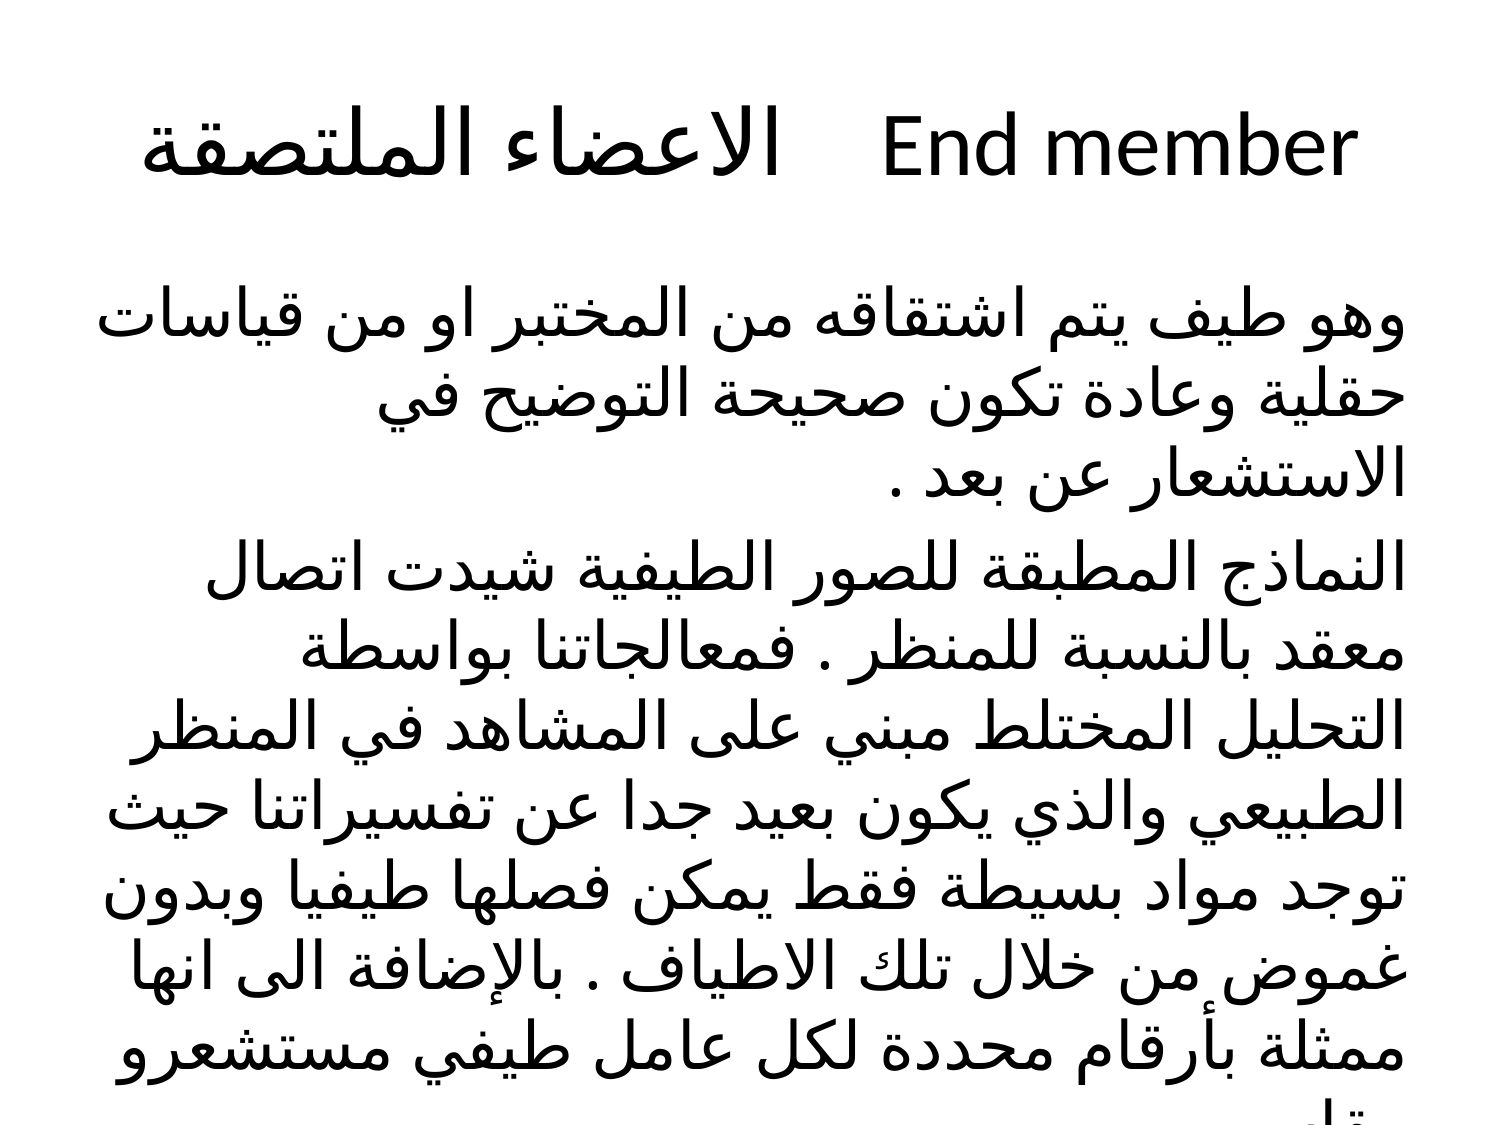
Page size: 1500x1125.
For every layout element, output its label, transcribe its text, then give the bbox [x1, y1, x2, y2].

title End member الاعضاء الملتصقة [75, 45, 1425, 233]
list وهو طيف يتم اشتقاقه من المختبر او من قياسات حقلية وعادة تكون صحيحة التوضيح في الاستشعار عن بعد . النماذج المطبقة للصور الطيفية شيدت اتصال معقد بالنسبة للمنظر . فمعالجاتنا بواسطة التحليل المختلط مبني على المشاهد في المنظر الطبيعي والذي يكون بعيد جدا عن تفسيراتنا حيث توجد مواد بسيطة فقط يمكن فصلها طيفيا وبدون غموض من خلال تلك الاطياف . بالإضافة الى انها ممثلة بأرقام محددة لكل عامل طيفي مستشعرو مقاس. [75, 262, 1425, 1005]
